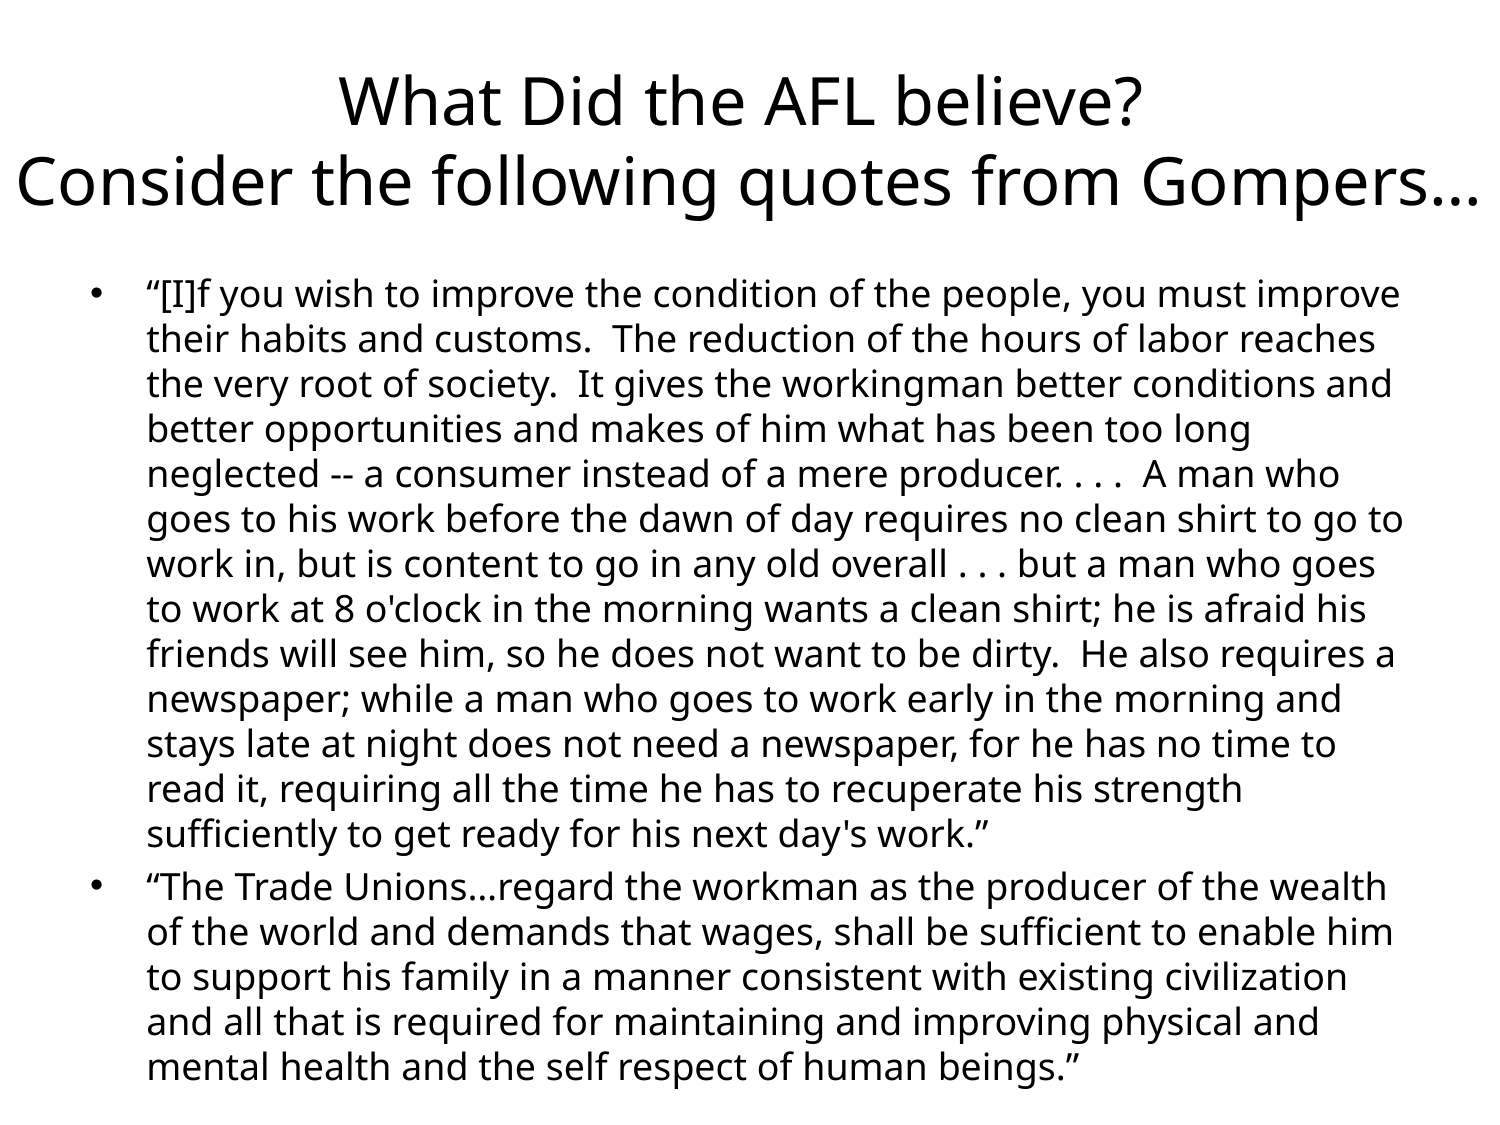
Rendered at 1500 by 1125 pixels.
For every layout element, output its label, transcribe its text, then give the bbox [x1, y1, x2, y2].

list “[I]f you wish to improve the condition of the people, you must improve their habits and customs. The reduction of the hours of labor reaches the very root of society. It gives the workingman better conditions and better opportunities and makes of him what has been too long neglected -- a consumer instead of a mere producer. . . . A man who goes to his work before the dawn of day requires no clean shirt to go to work in, but is content to go in any old overall . . . but a man who goes to work at 8 o'clock in the morning wants a clean shirt; he is afraid his friends will see him, so he does not want to be dirty. He also requires a newspaper; while a man who goes to work early in the morning and stays late at night does not need a newspaper, for he has no time to read it, requiring all the time he has to recuperate his strength sufficiently to get ready for his next day's work.” “The Trade Unions…regard the workman as the producer of the wealth of the world and demands that wages, shall be sufficient to enable him to support his family in a manner consistent with existing civilization and all that is required for maintaining and improving physical and mental health and the self respect of human beings.” [75, 262, 1425, 1125]
title What Did the AFL believe? Consider the following quotes from Gompers… [0, 45, 1500, 233]
